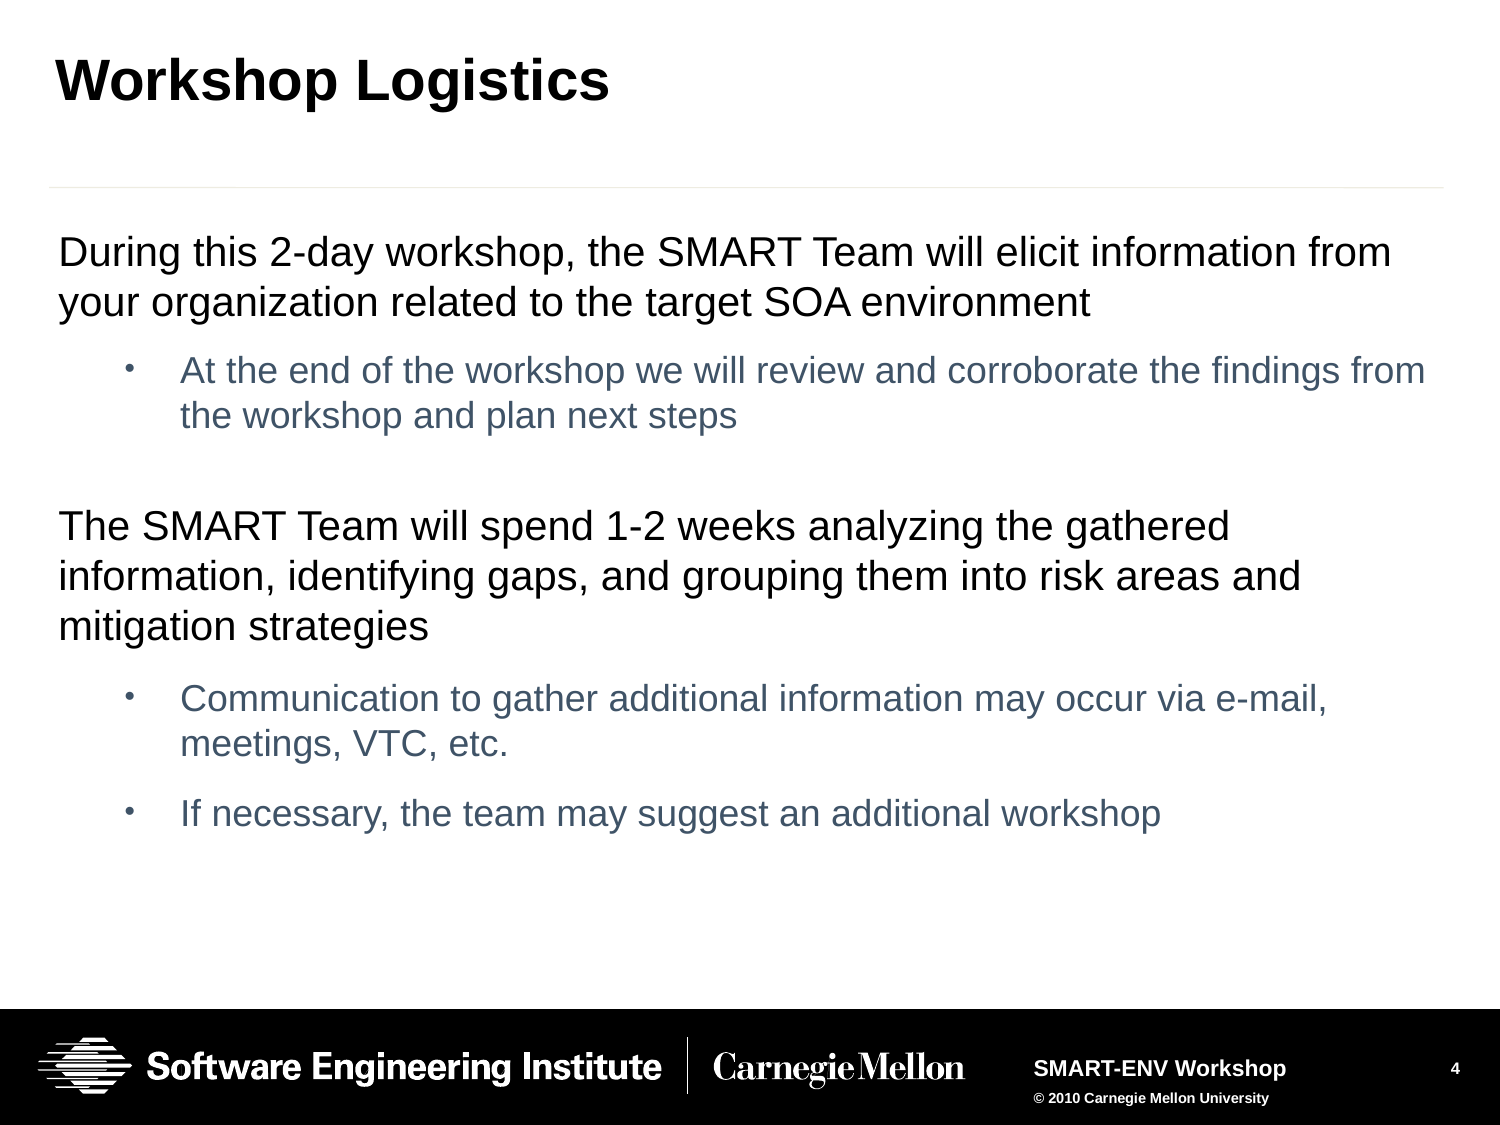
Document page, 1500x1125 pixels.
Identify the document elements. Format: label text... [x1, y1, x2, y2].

title Workshop Logistics [55, 49, 1451, 114]
list During this 2-day workshop, the SMART Team will elicit information from your organization related to the target SOA environment At the end of the workshop we will review and corroborate the findings from the workshop and plan next steps The SMART Team will spend 1-2 weeks analyzing the gathered information, identifying gaps, and grouping them into risk areas and mitigation strategies Communication to gather additional information may occur via e-mail, meetings, VTC, etc. If necessary, the team may suggest an additional workshop [58, 224, 1438, 953]
